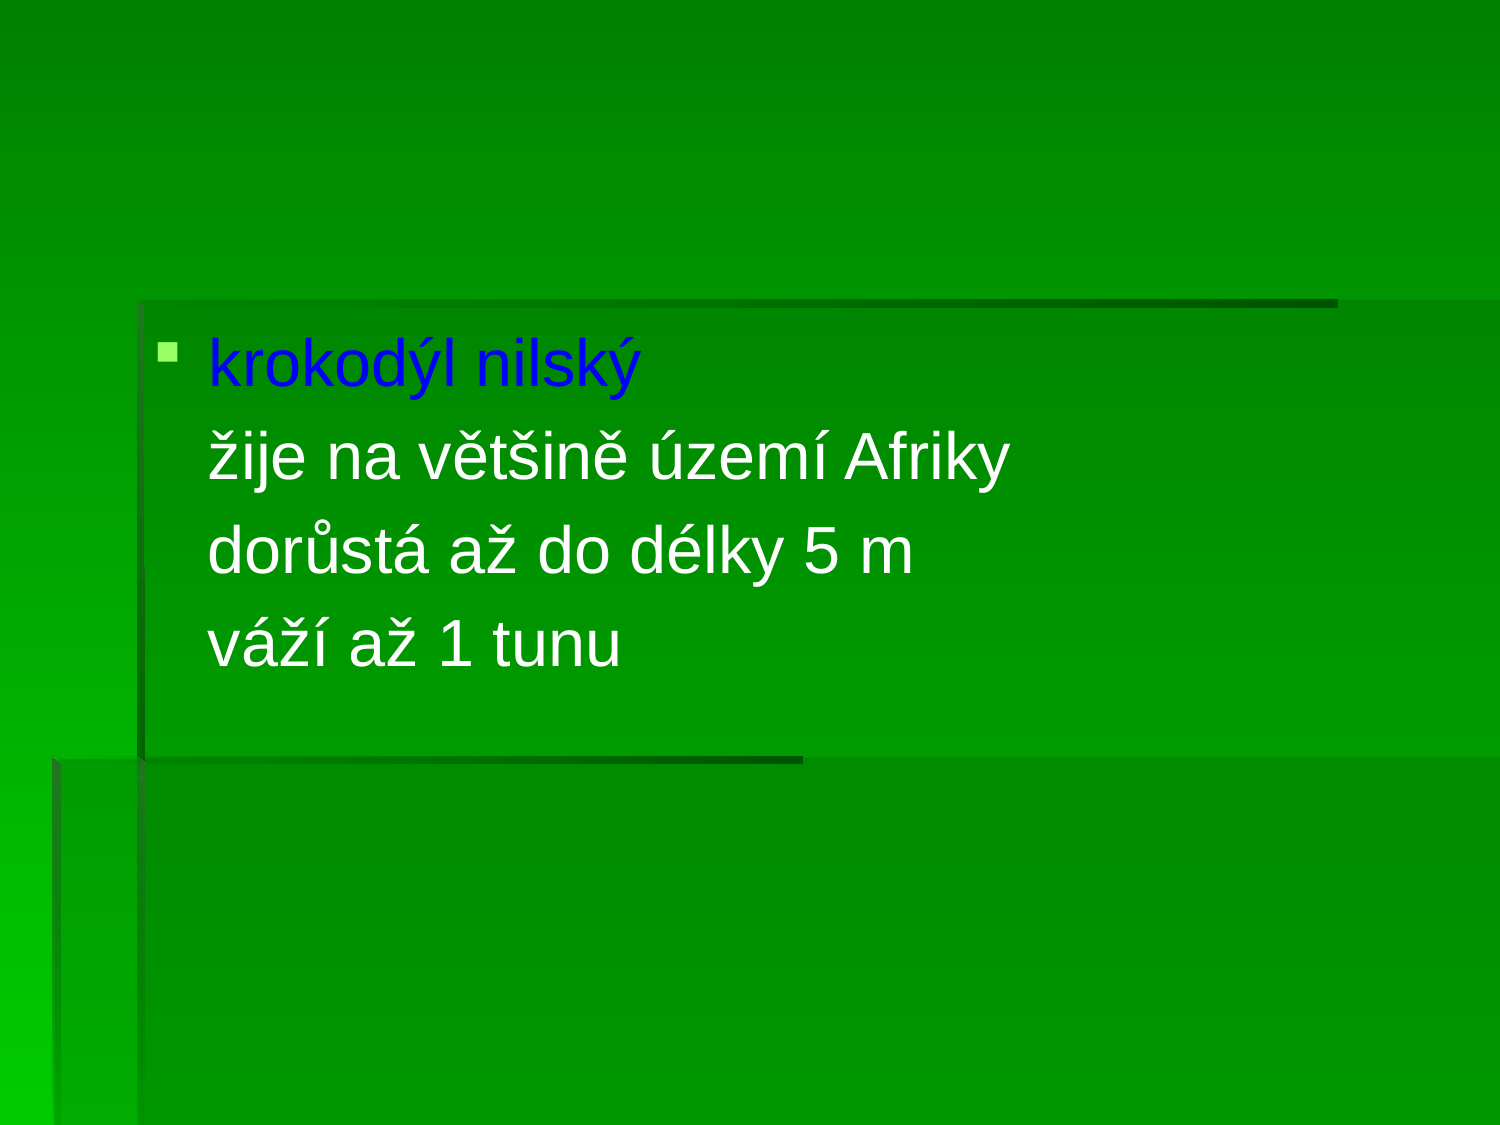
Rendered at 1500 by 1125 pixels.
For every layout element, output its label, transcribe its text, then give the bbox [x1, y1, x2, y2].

list krokodýl nilský žije na většině území Afriky dorůstá až do délky 5 m váží až 1 tunu [137, 312, 1452, 1001]
